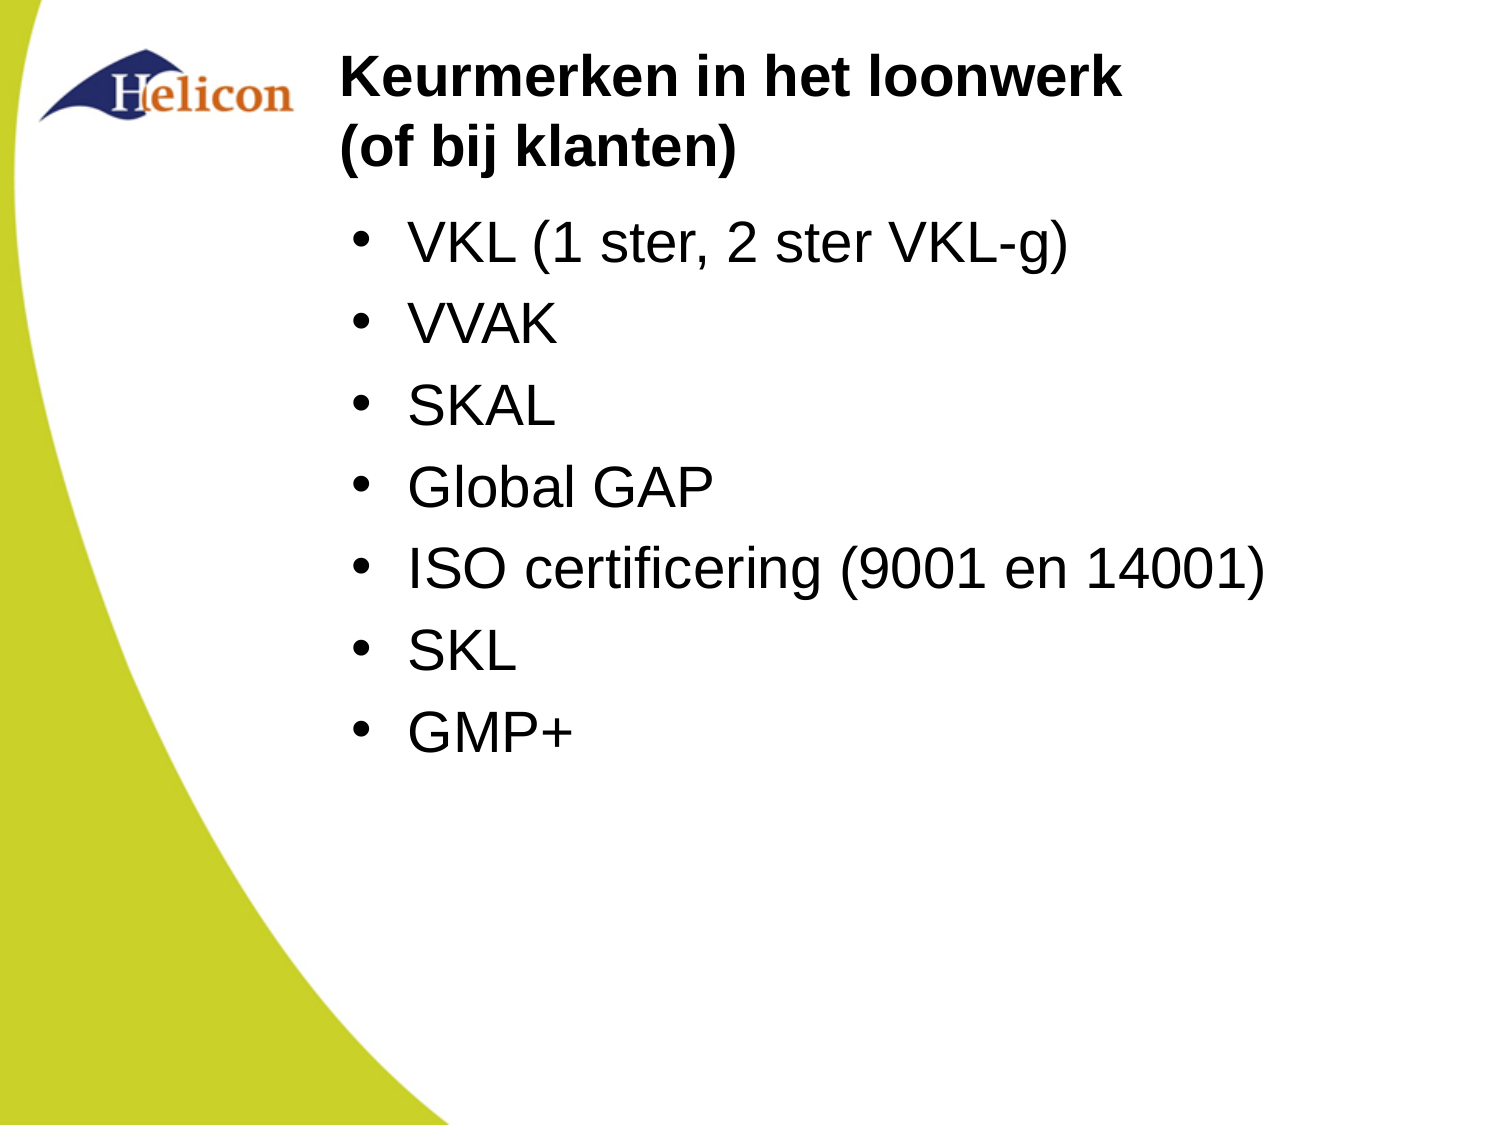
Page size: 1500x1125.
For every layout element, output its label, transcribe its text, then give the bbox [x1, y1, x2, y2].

title Keurmerken in het loonwerk (of bij klanten) [324, 54, 1415, 161]
list VKL (1 ster, 2 ster VKL-g) VVAK SKAL Global GAP ISO certificering (9001 en 14001) SKL GMP+ [336, 196, 1425, 1005]
picture [0, 0, 1500, 1125]
